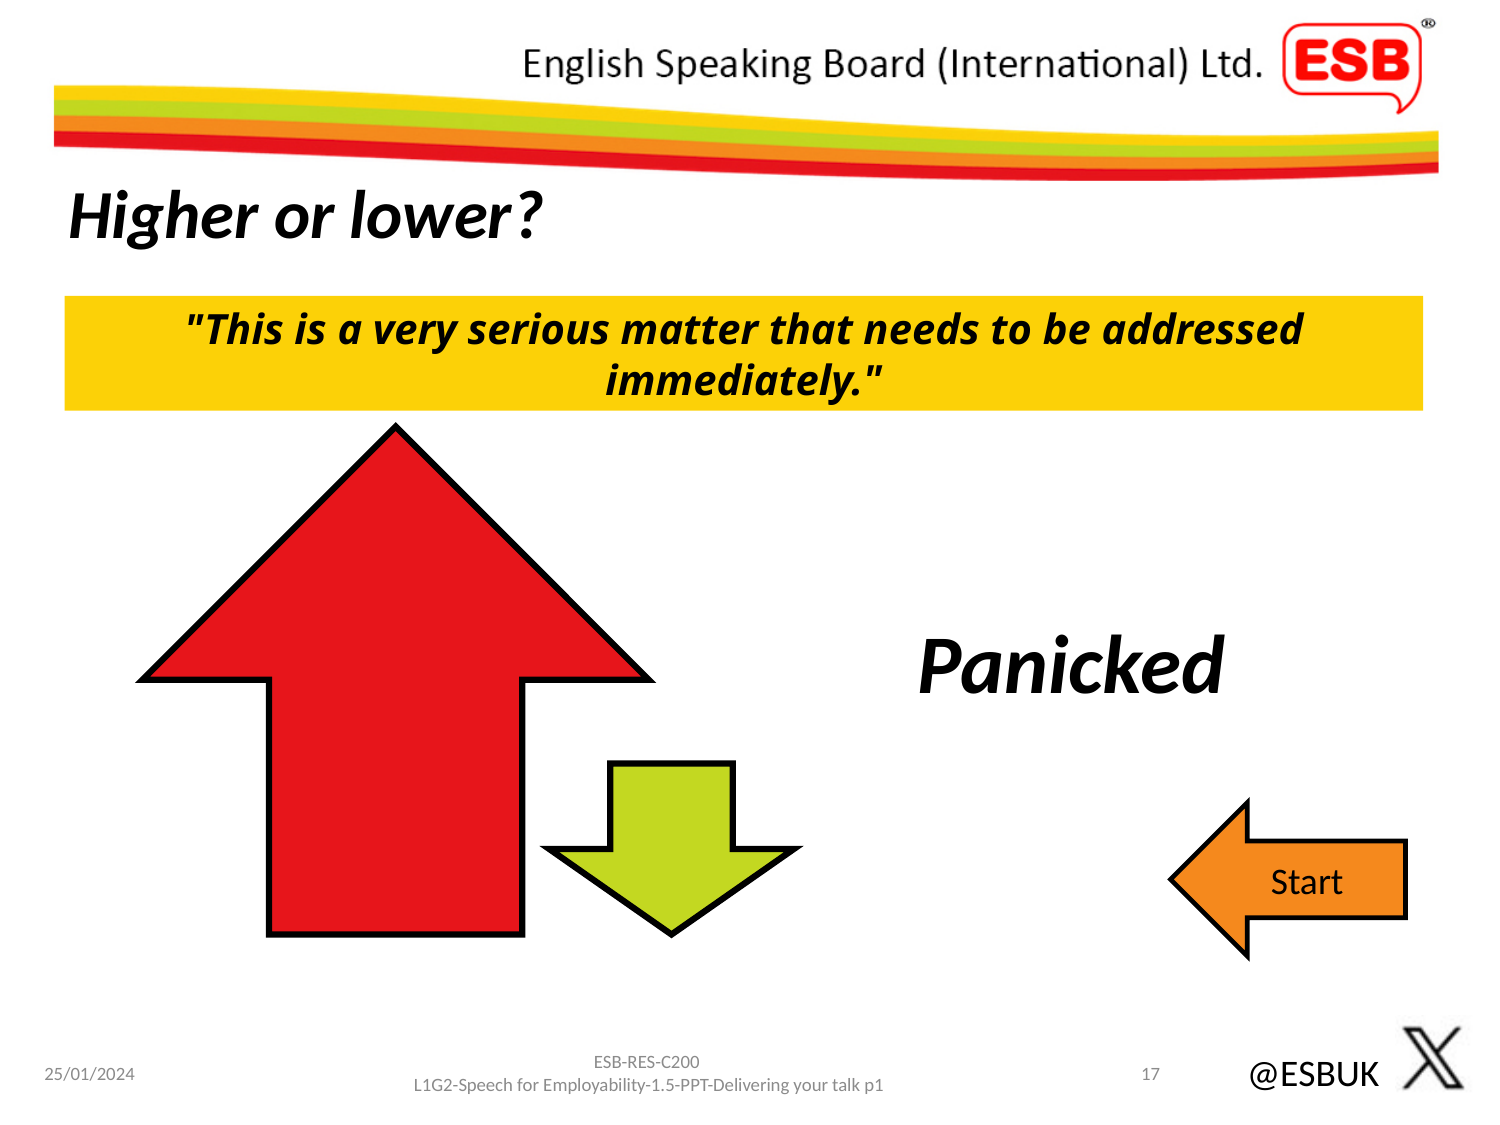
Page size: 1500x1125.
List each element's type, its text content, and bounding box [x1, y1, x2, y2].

text_box Panicked [820, 602, 1323, 718]
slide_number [29, 1042, 367, 1103]
picture [1395, 1015, 1476, 1102]
title Higher or lower? [53, 168, 1347, 264]
text_box [545, 762, 798, 936]
slide_number 17 [930, 1042, 1176, 1103]
text_box "This is a very serious matter that needs to be addressed immediately." [64, 295, 1424, 411]
picture [0, 0, 1500, 189]
text_box [140, 425, 652, 936]
footer ESB-RES-C200 L1G2-Speech for Employability-1.5-PPT-Delivering your talk p1 [395, 1042, 902, 1103]
text_box Start [1169, 800, 1407, 959]
